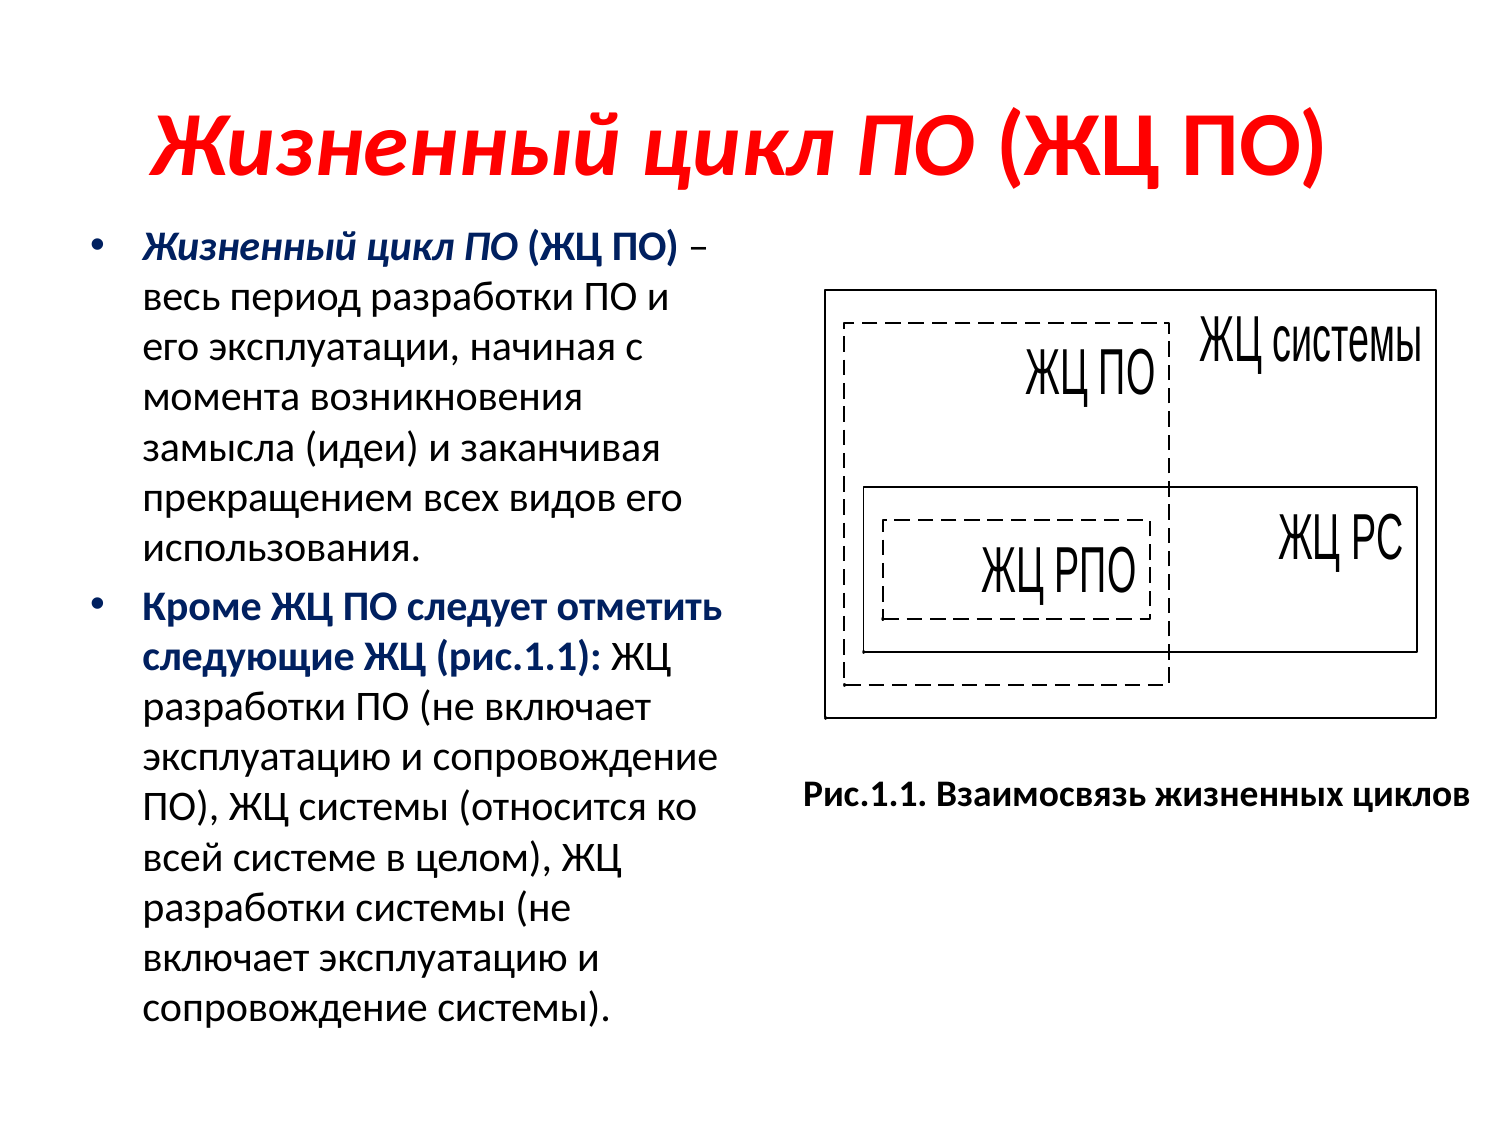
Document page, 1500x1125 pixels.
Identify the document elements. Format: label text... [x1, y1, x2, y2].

list Жизненный цикл ПО (ЖЦ ПО) – весь период разработки ПО и его эксплуатации, начиная с момента возникновения замысла (идеи) и заканчивая прекращением всех видов его использования. Кроме ЖЦ ПО следует отметить следующие ЖЦ (рис.1.1): ЖЦ разработки ПО (не включает эксплуатацию и сопровождение ПО), ЖЦ системы (относится ко всей системе в целом), ЖЦ разработки системы (не включает эксплуатацию и сопровождение системы). [75, 210, 738, 1079]
text_box Рис.1.1. Взаимосвязь жизненных циклов [788, 761, 1487, 822]
title Жизненный цикл ПО (ЖЦ ПО) [75, 45, 1425, 233]
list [820, 280, 1442, 727]
